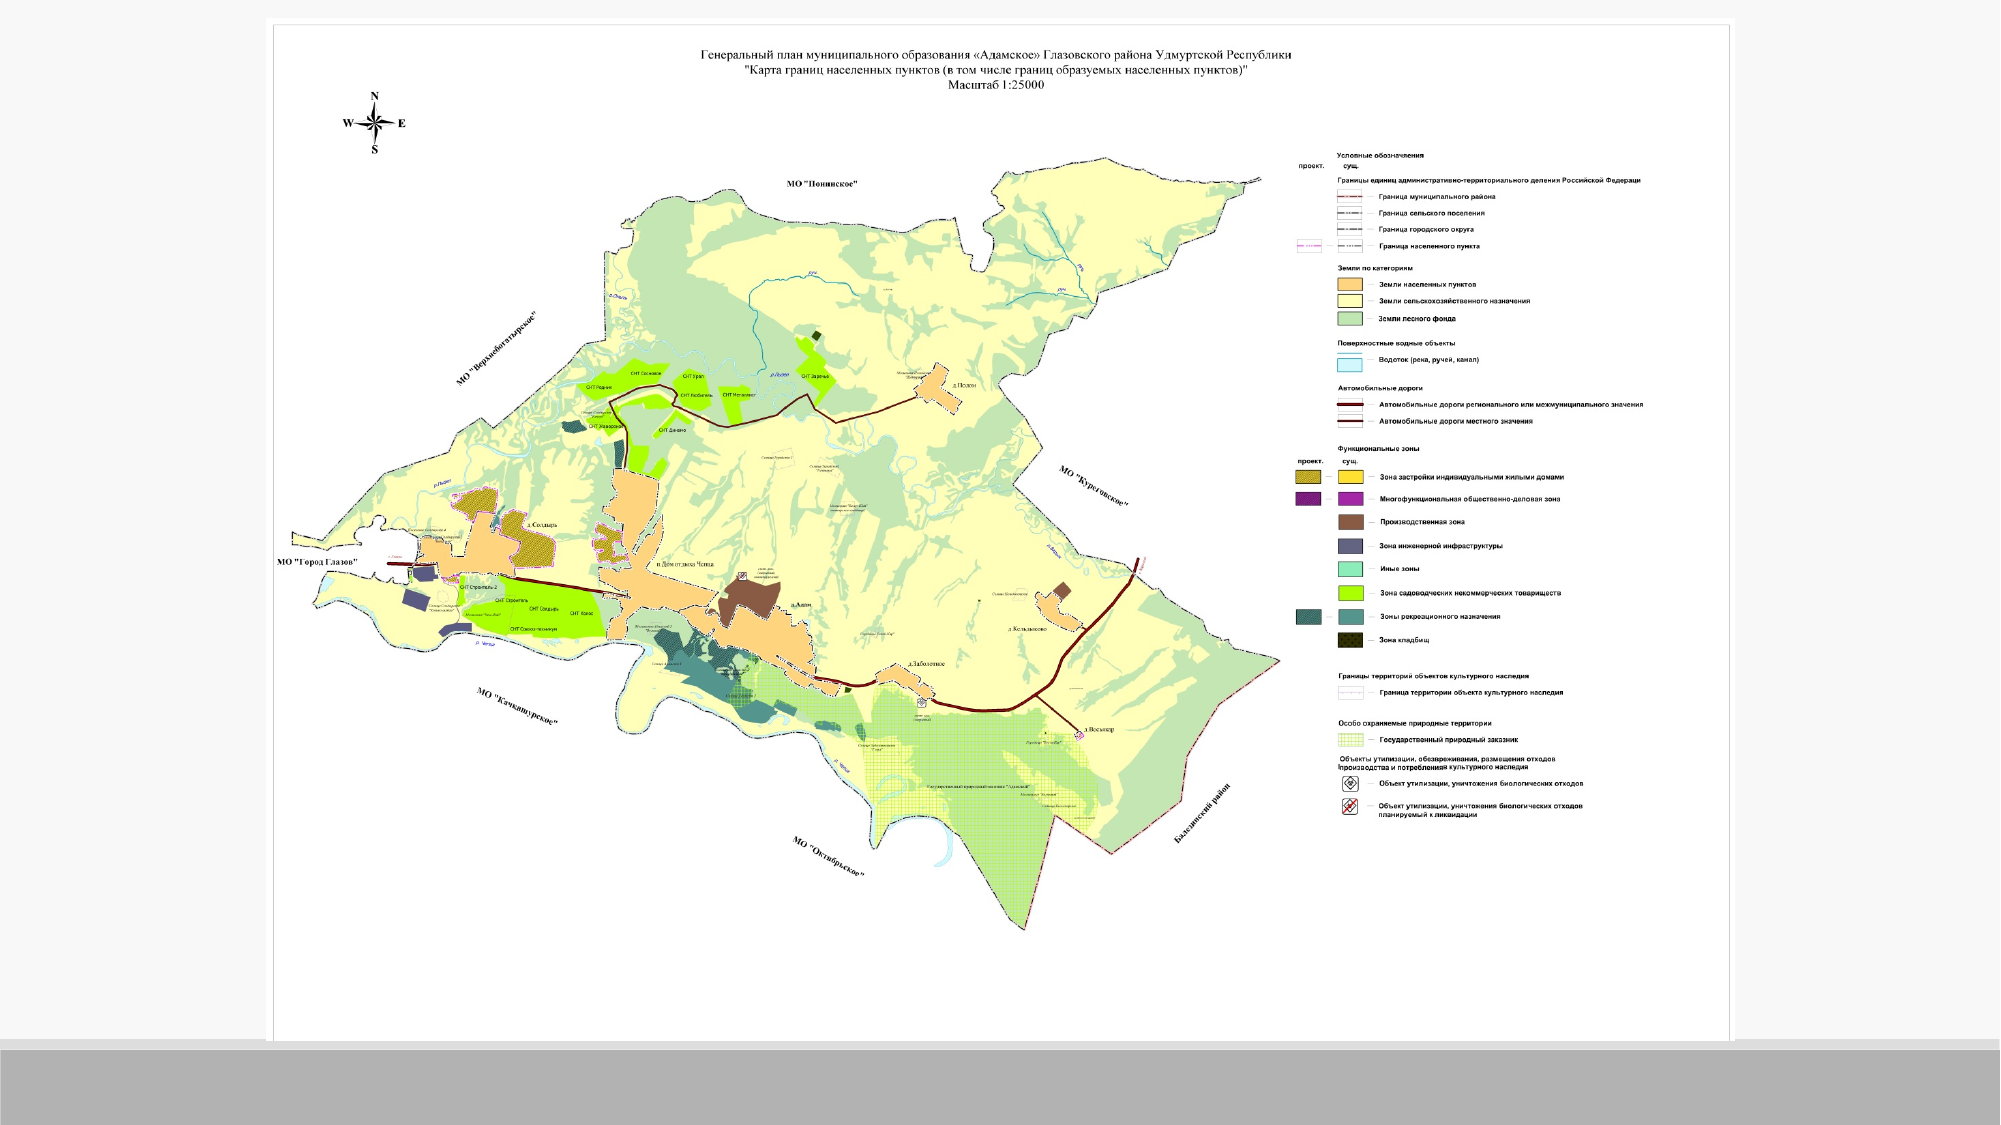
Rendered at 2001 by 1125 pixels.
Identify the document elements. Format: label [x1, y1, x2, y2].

picture [265, 18, 1736, 1042]
